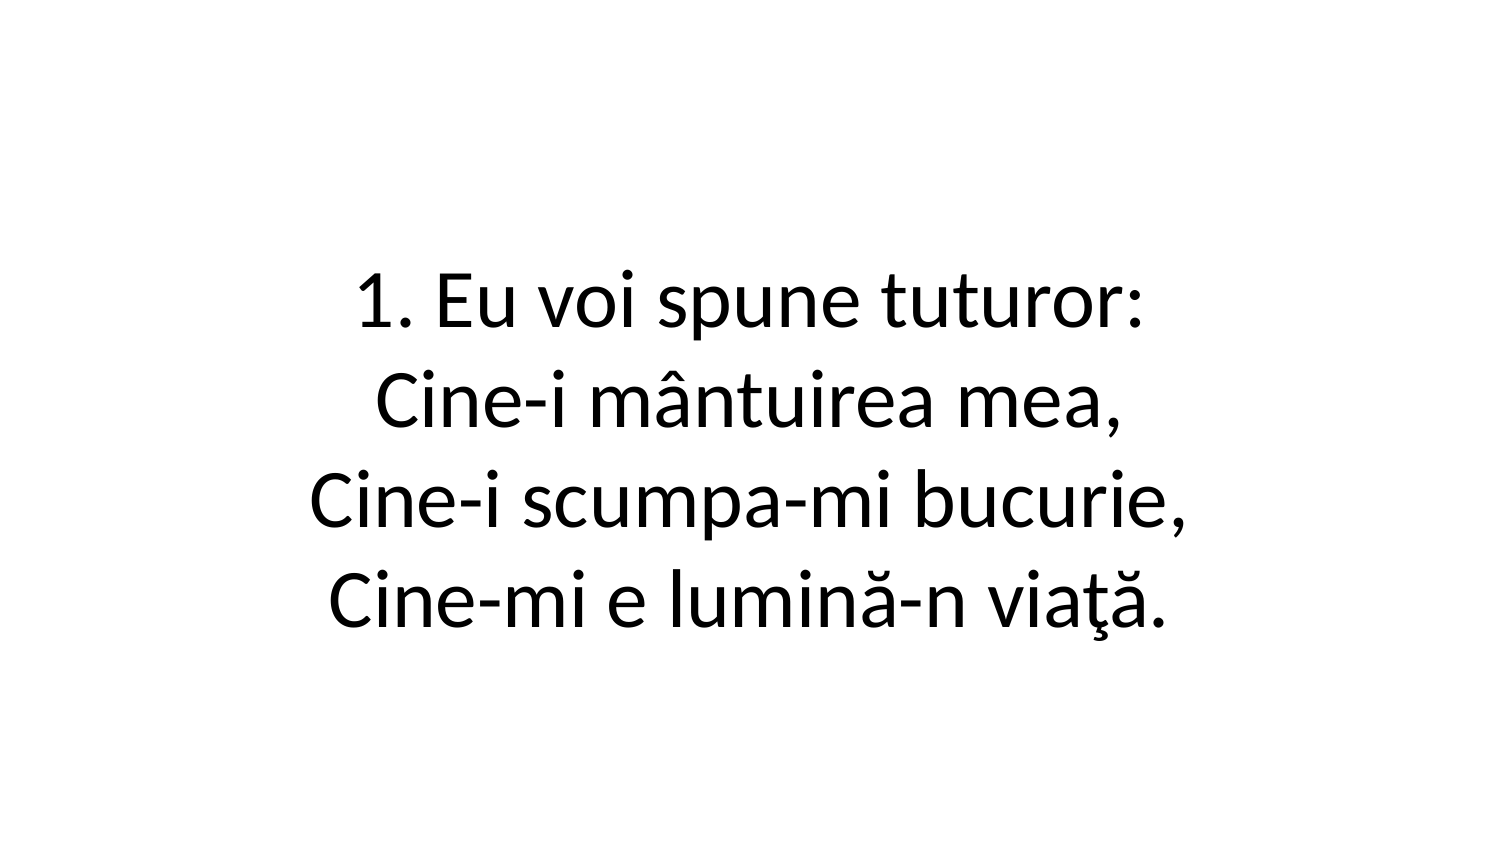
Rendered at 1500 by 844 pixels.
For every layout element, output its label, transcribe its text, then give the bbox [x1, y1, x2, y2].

text_box 1. Eu voi spune tuturor: Cine-i mântuirea mea, Cine-i scumpa-mi bucurie, Cine-mi e lumină-n viaţă. [294, 192, 1205, 652]
